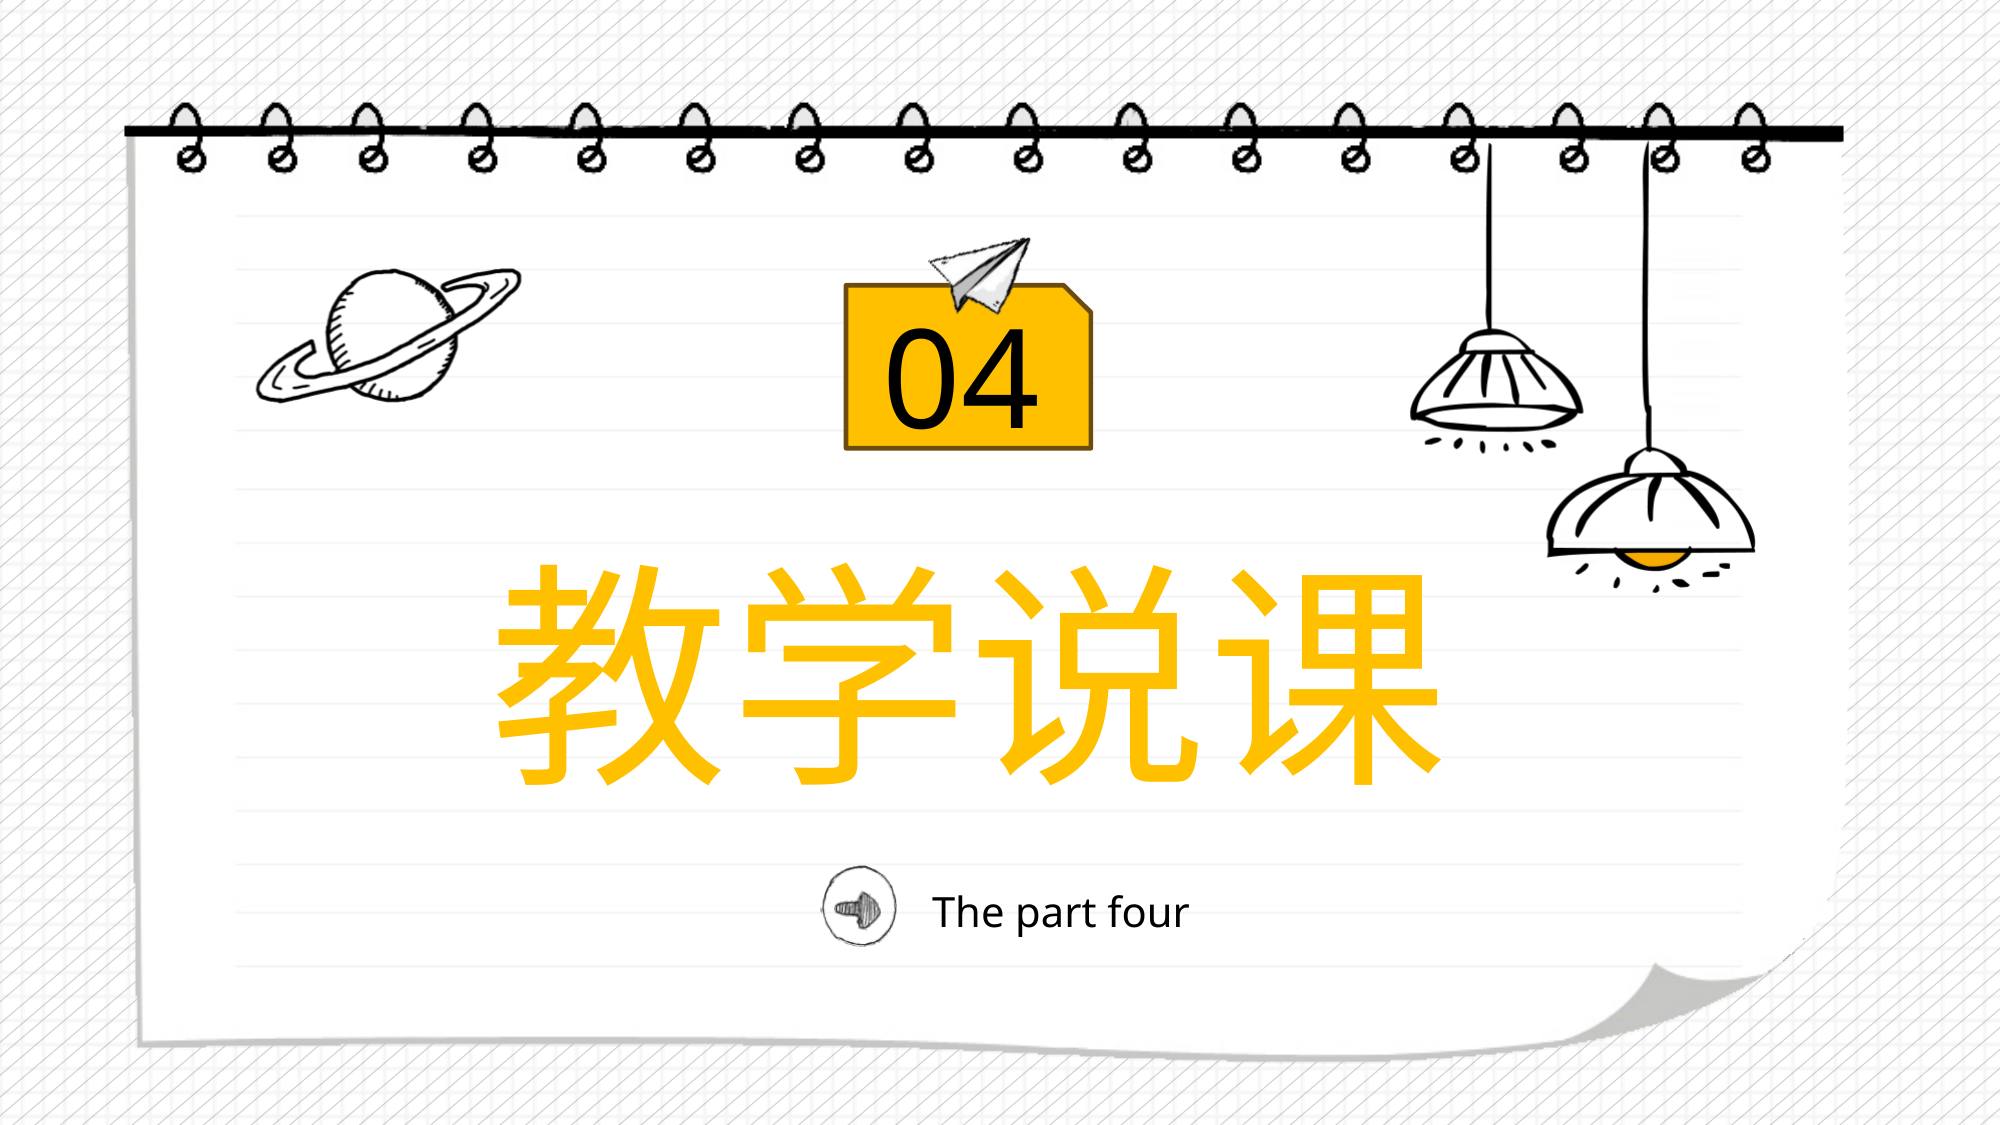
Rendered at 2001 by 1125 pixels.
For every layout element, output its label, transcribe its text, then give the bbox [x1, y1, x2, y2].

text_box The part four [917, 878, 1352, 943]
text_box 教学说课 [321, 519, 1616, 822]
picture [0, 0, 2000, 1125]
text_box 04 [846, 285, 1091, 449]
